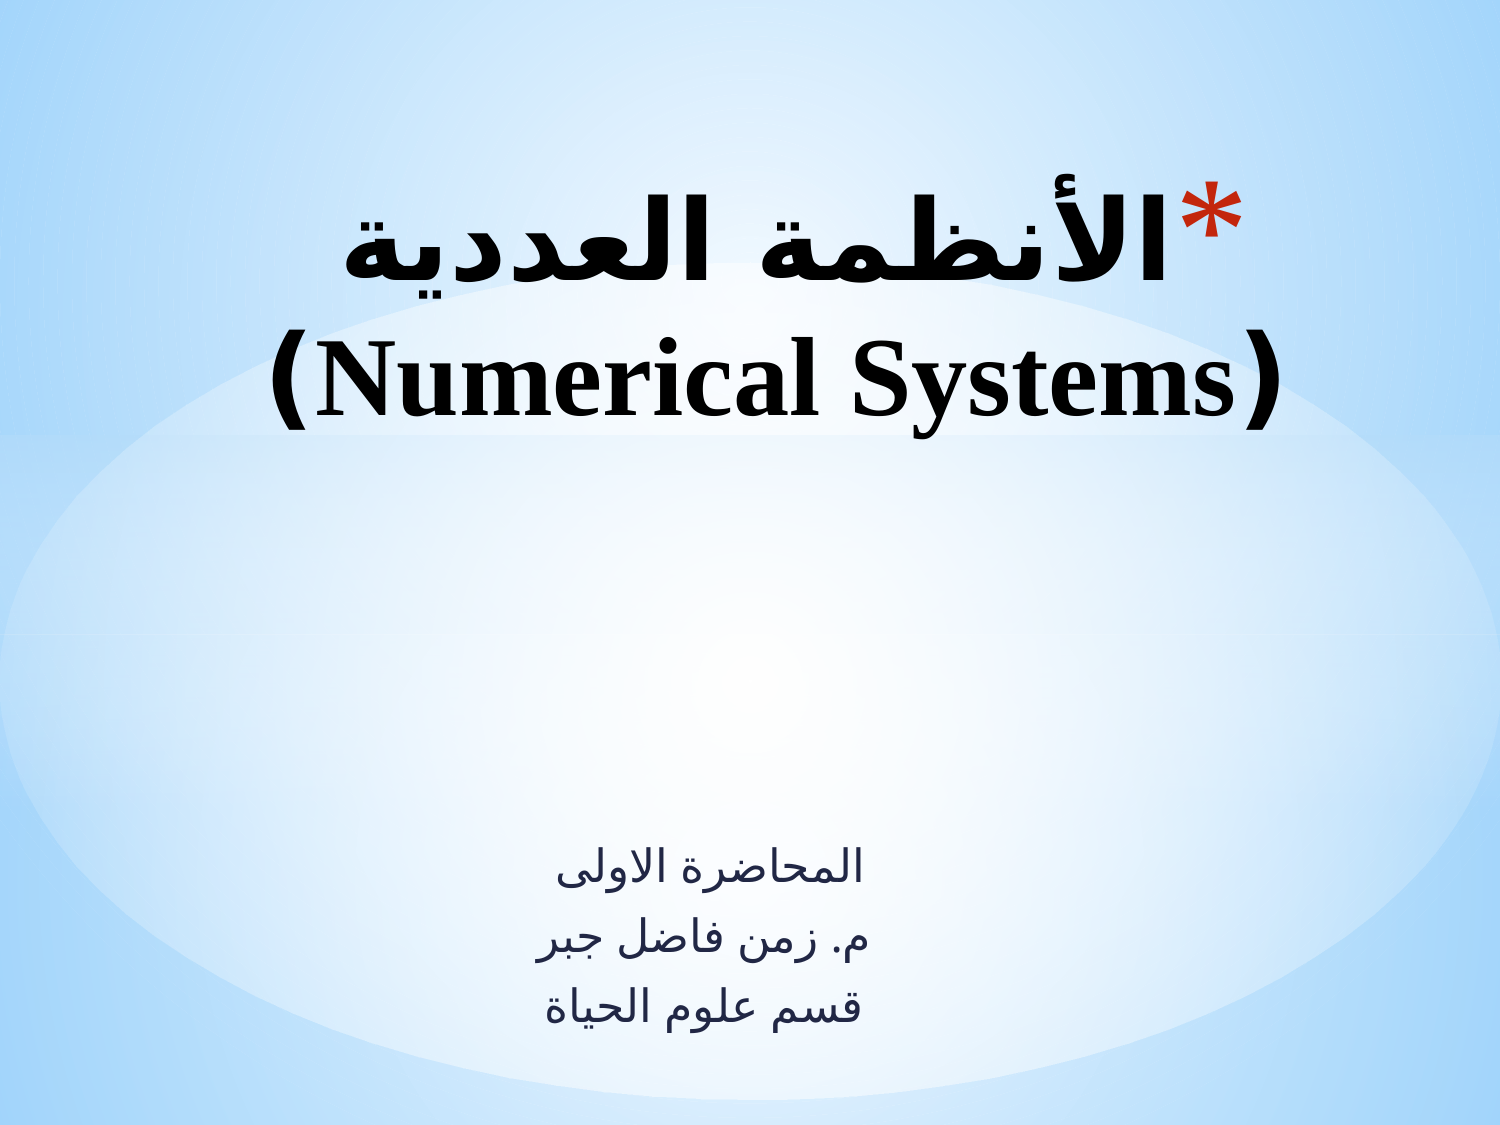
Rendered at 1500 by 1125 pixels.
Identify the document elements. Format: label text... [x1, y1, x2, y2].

title الأنظمة العددية (Numerical Systems) [135, 160, 1483, 657]
subtitle المحاضرة الاولى م. زمن فاضل جبر قسم علوم الحياة [241, 828, 1167, 1047]
